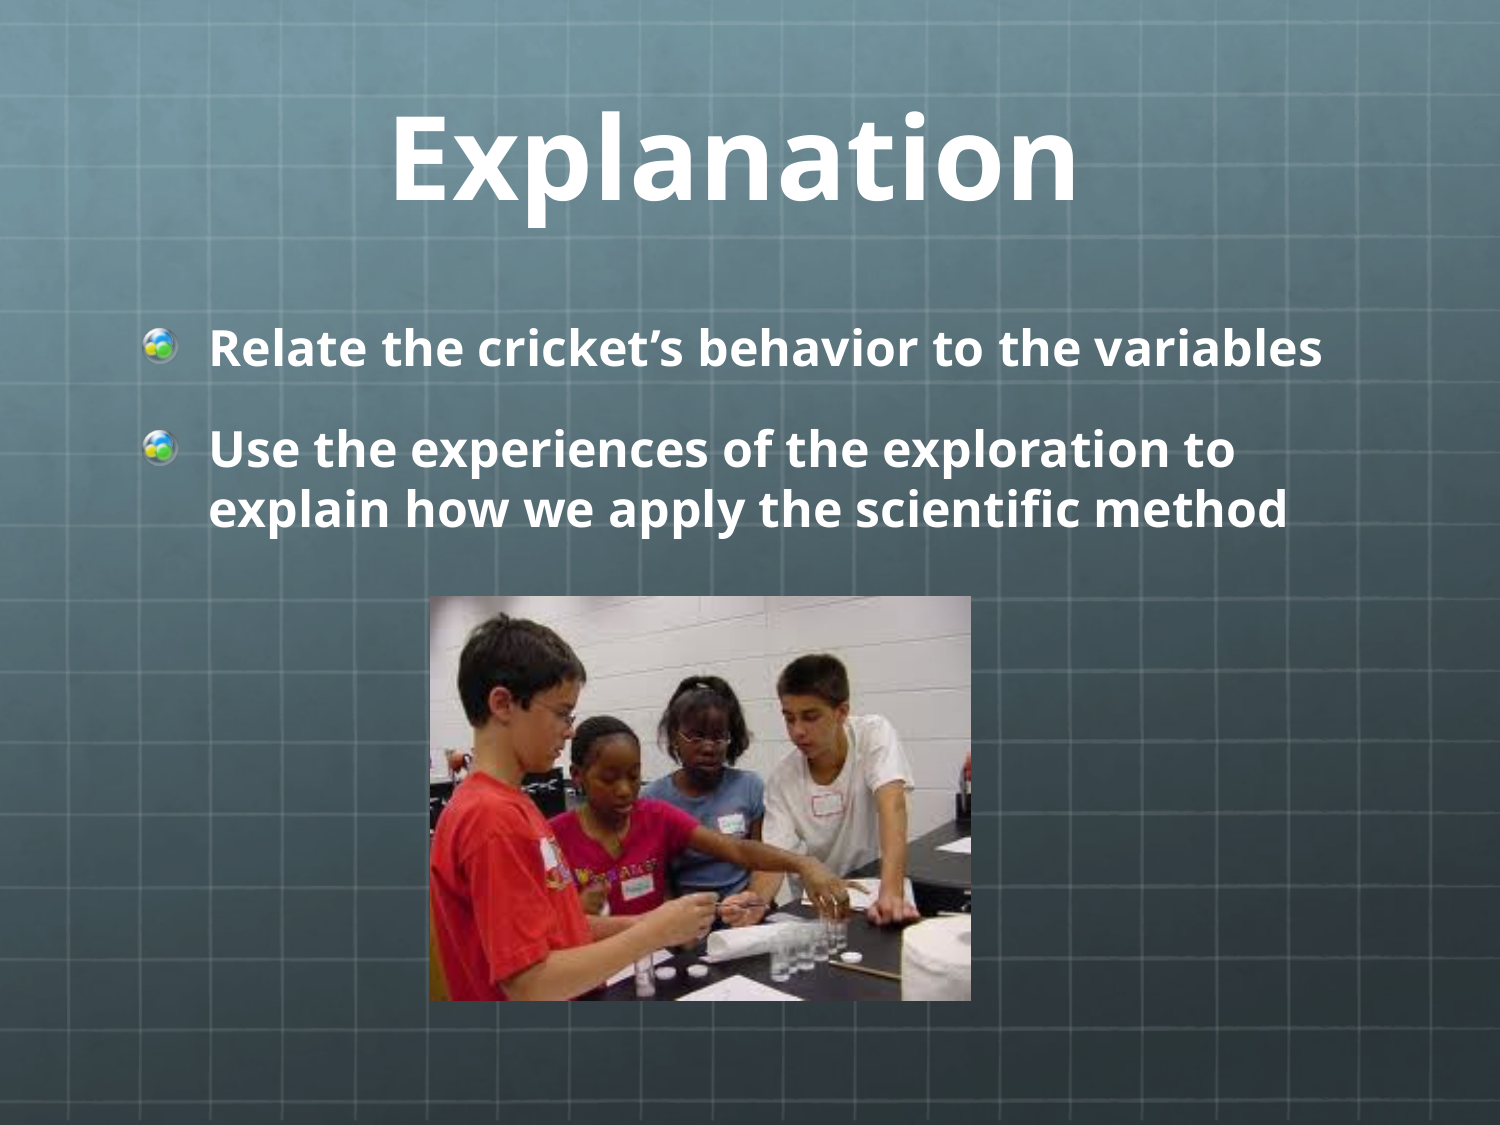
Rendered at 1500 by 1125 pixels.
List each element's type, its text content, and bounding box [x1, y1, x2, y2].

list Relate the cricket’s behavior to the variables Use the experiences of the exploration to explain how we apply the scientific method [127, 308, 1372, 958]
picture [0, 0, 1500, 1125]
title Explanation [127, 17, 1372, 289]
